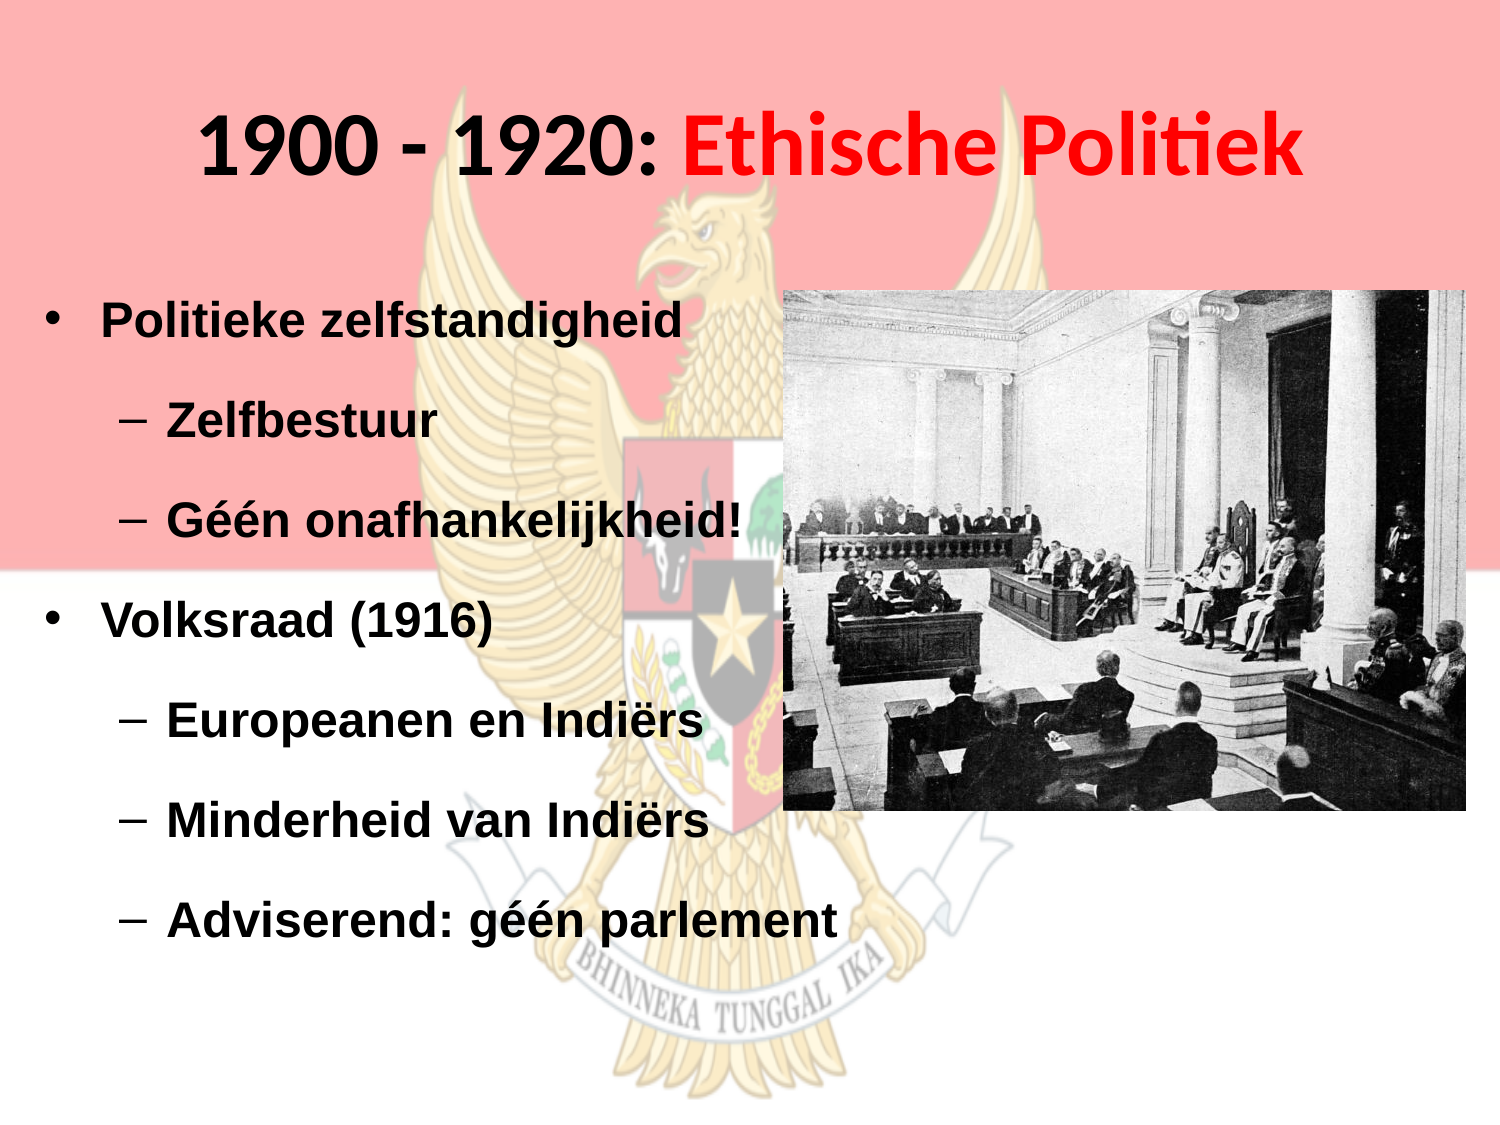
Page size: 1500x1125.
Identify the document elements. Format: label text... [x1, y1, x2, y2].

title 1900 - 1920: Ethische Politiek [75, 45, 1425, 233]
text_box Politieke zelfstandigheid Zelfbestuur Géén onafhankelijkheid! Volksraad (1916) Europeanen en Indiërs Minderheid van Indiërs Adviserend: géén parlement [29, 249, 1483, 1083]
picture [783, 290, 1467, 811]
